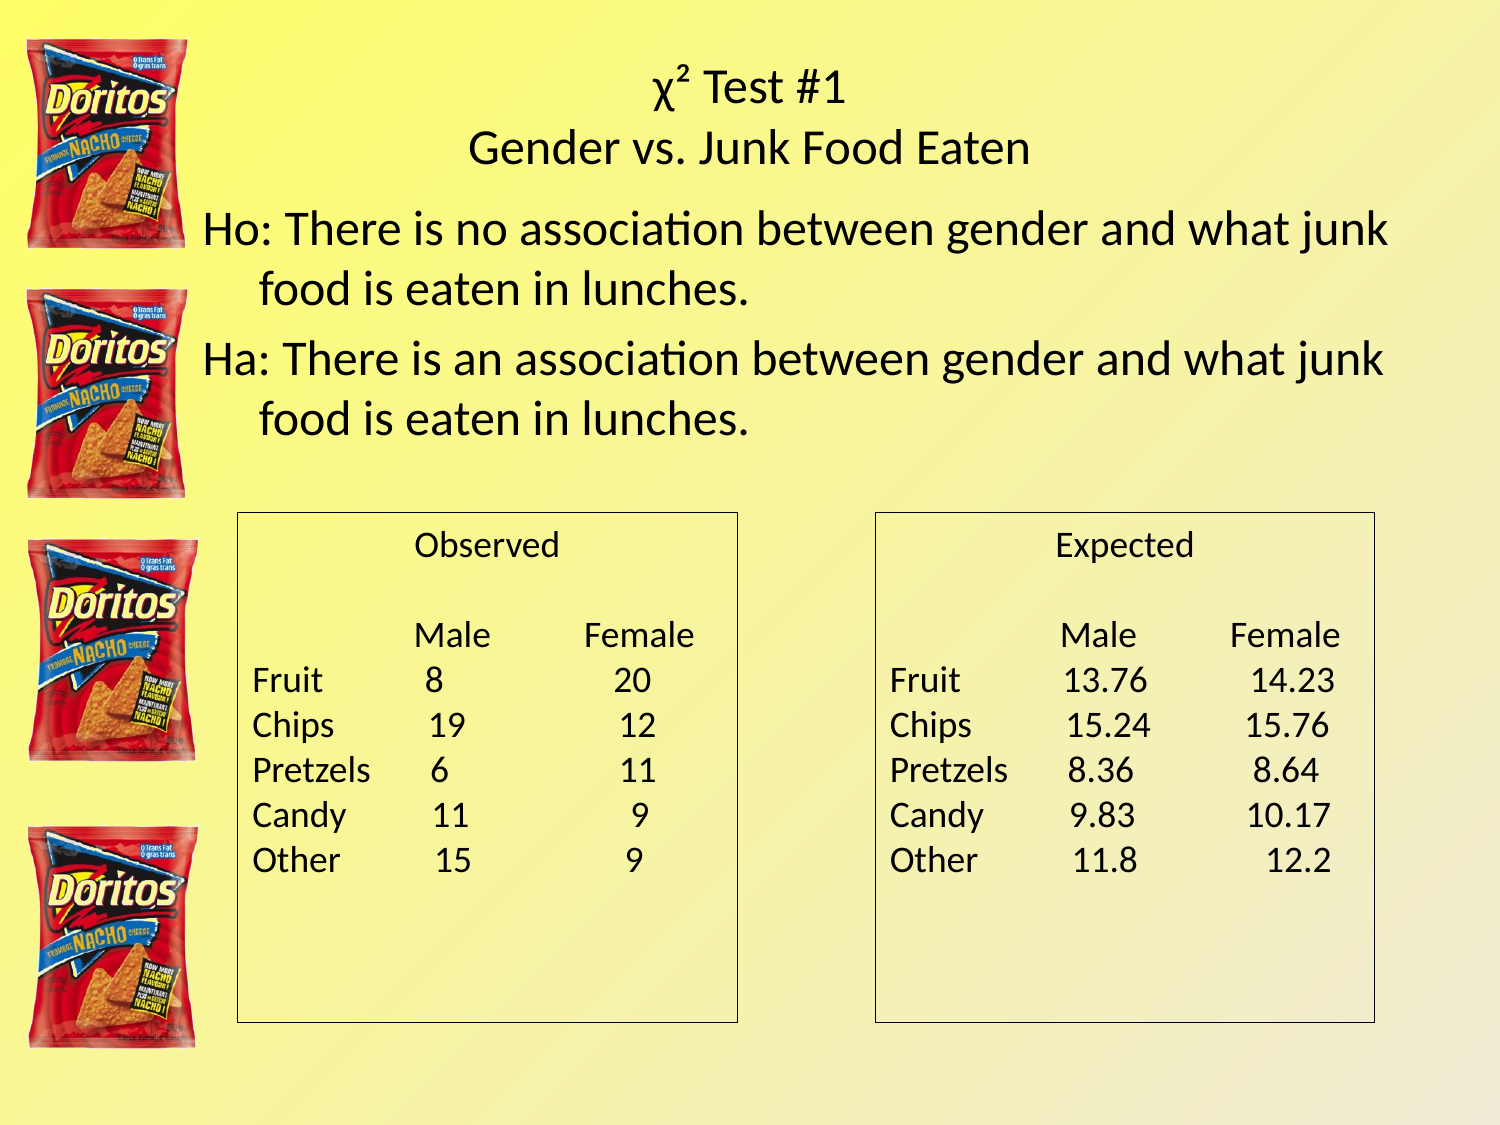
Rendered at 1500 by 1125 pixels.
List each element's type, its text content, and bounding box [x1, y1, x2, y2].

title χ² Test #1 Gender vs. Junk Food Eaten [229, 45, 1425, 187]
list Ho: There is no association between gender and what junk food is eaten in lunches. Ha: There is an association between gender and what junk food is eaten in lunches. [229, 187, 1463, 930]
text_box Expected Male Female Fruit 13.76 14.23 Chips 15.24 15.76 Pretzels 8.36 8.64 Candy 9.83 10.17 Other 11.8 12.2 [875, 512, 1375, 1023]
text_box Observed Male Female Fruit 8 20 Chips 19 12 Pretzels 6 11 Candy 11 9 Other 15 9 [237, 512, 738, 1023]
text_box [0, 37, 226, 1051]
